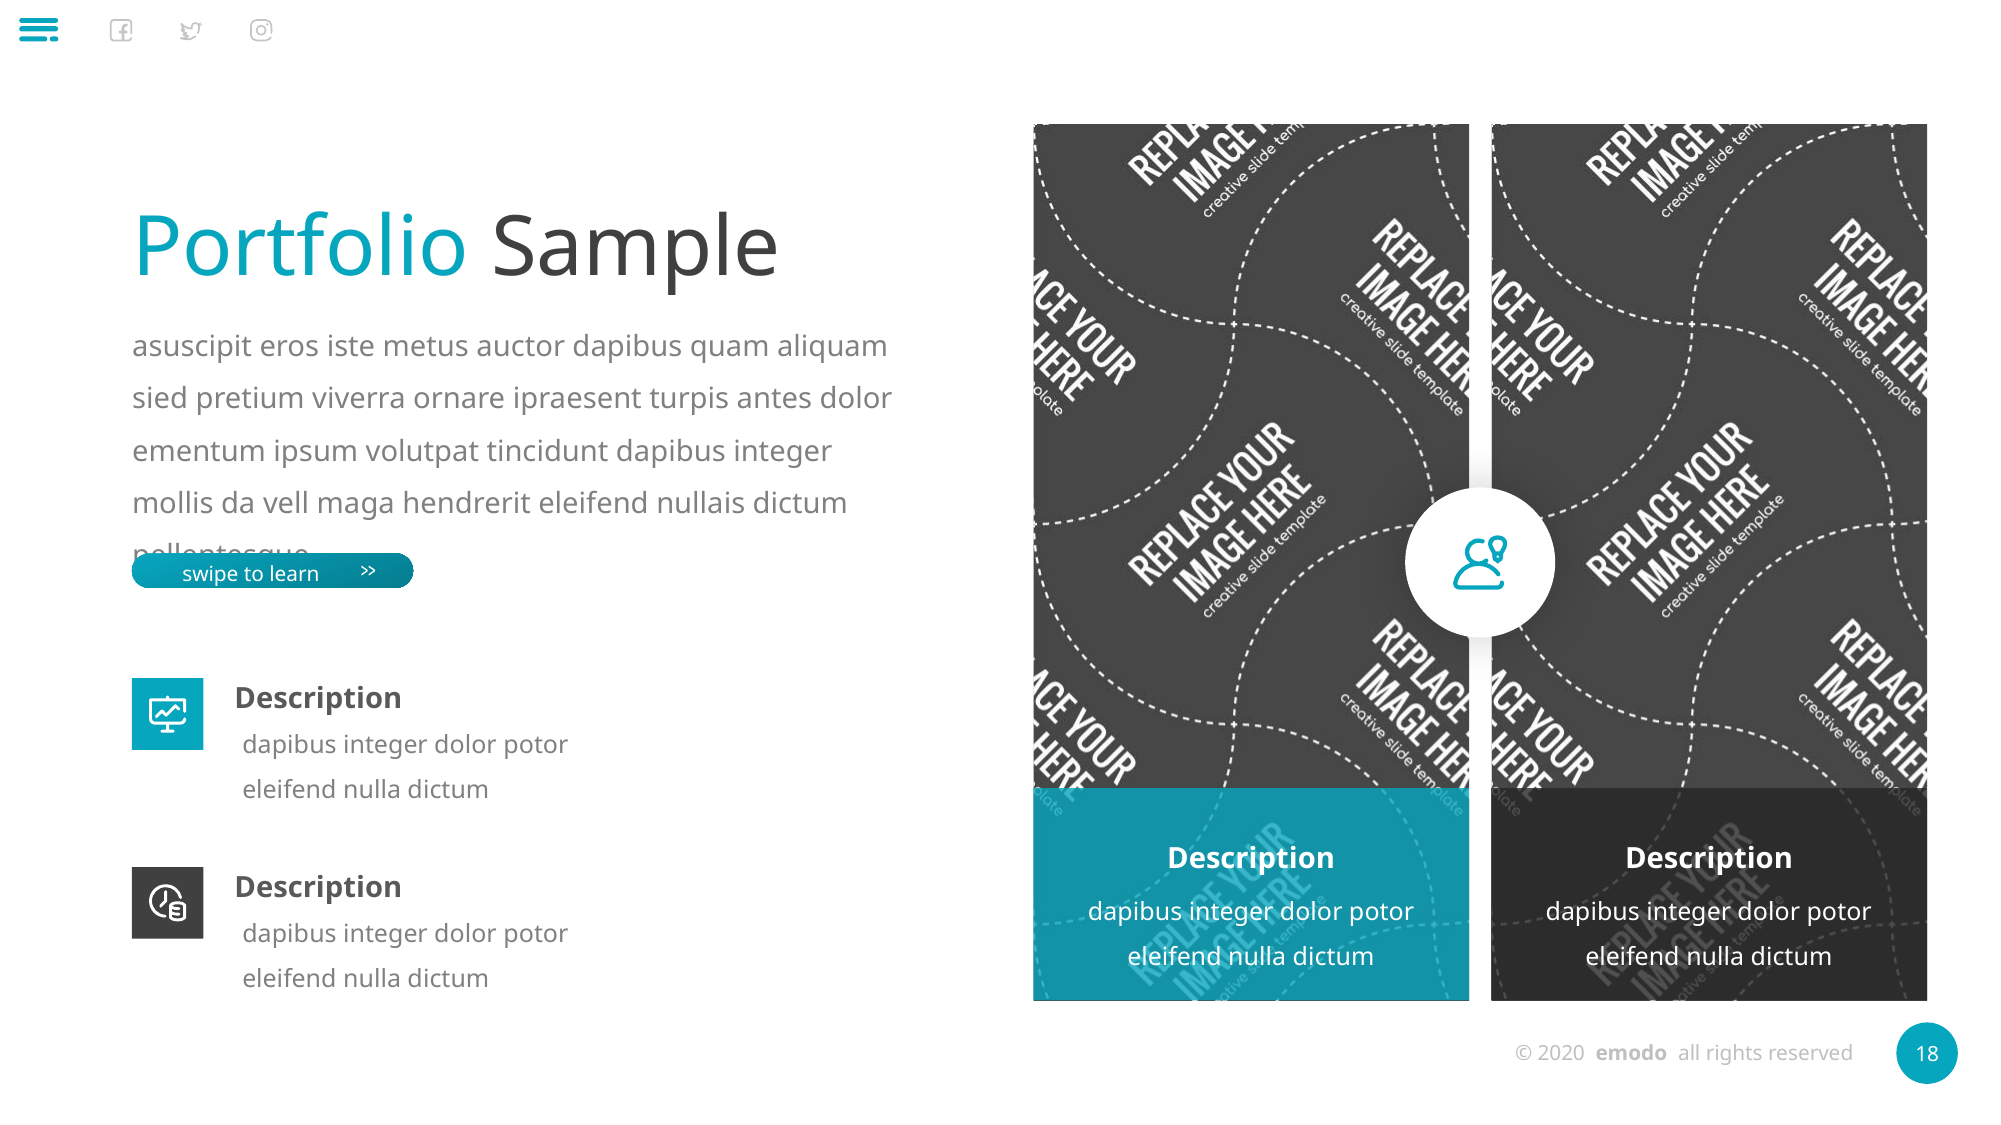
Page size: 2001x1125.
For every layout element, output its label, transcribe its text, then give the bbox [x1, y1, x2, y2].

text_box Description [234, 662, 403, 715]
text_box asuscipit eros iste metus auctor dapibus quam aliquam sied pretium viverra ornare ipraesent turpis antes dolor ementum ipsum volutpat tincidunt dapibus integer mollis da vell maga hendrerit eleifend nullais dictum pellentesque [132, 309, 921, 572]
text_box [1404, 486, 1557, 639]
text_box [1490, 787, 1928, 1001]
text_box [131, 540, 414, 590]
text_box [1488, 535, 1508, 564]
text_box [149, 884, 183, 918]
text_box dapibus integer dolor potor eleifend nulla dictum [242, 902, 579, 993]
text_box [1453, 538, 1504, 590]
text_box [1032, 787, 1470, 1001]
text_box [131, 677, 204, 751]
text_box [1540, 822, 1878, 967]
text_box [149, 695, 187, 733]
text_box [1523, 1022, 1958, 1084]
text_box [19, 17, 273, 42]
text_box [1082, 822, 1420, 967]
text_box [169, 901, 187, 922]
text_box [1033, 124, 1470, 787]
text_box [131, 866, 204, 940]
text_box Portfolio Sample [132, 191, 804, 292]
text_box dapibus integer dolor potor eleifend nulla dictum [242, 713, 579, 804]
text_box [1491, 124, 1928, 787]
text_box Description [234, 851, 403, 904]
